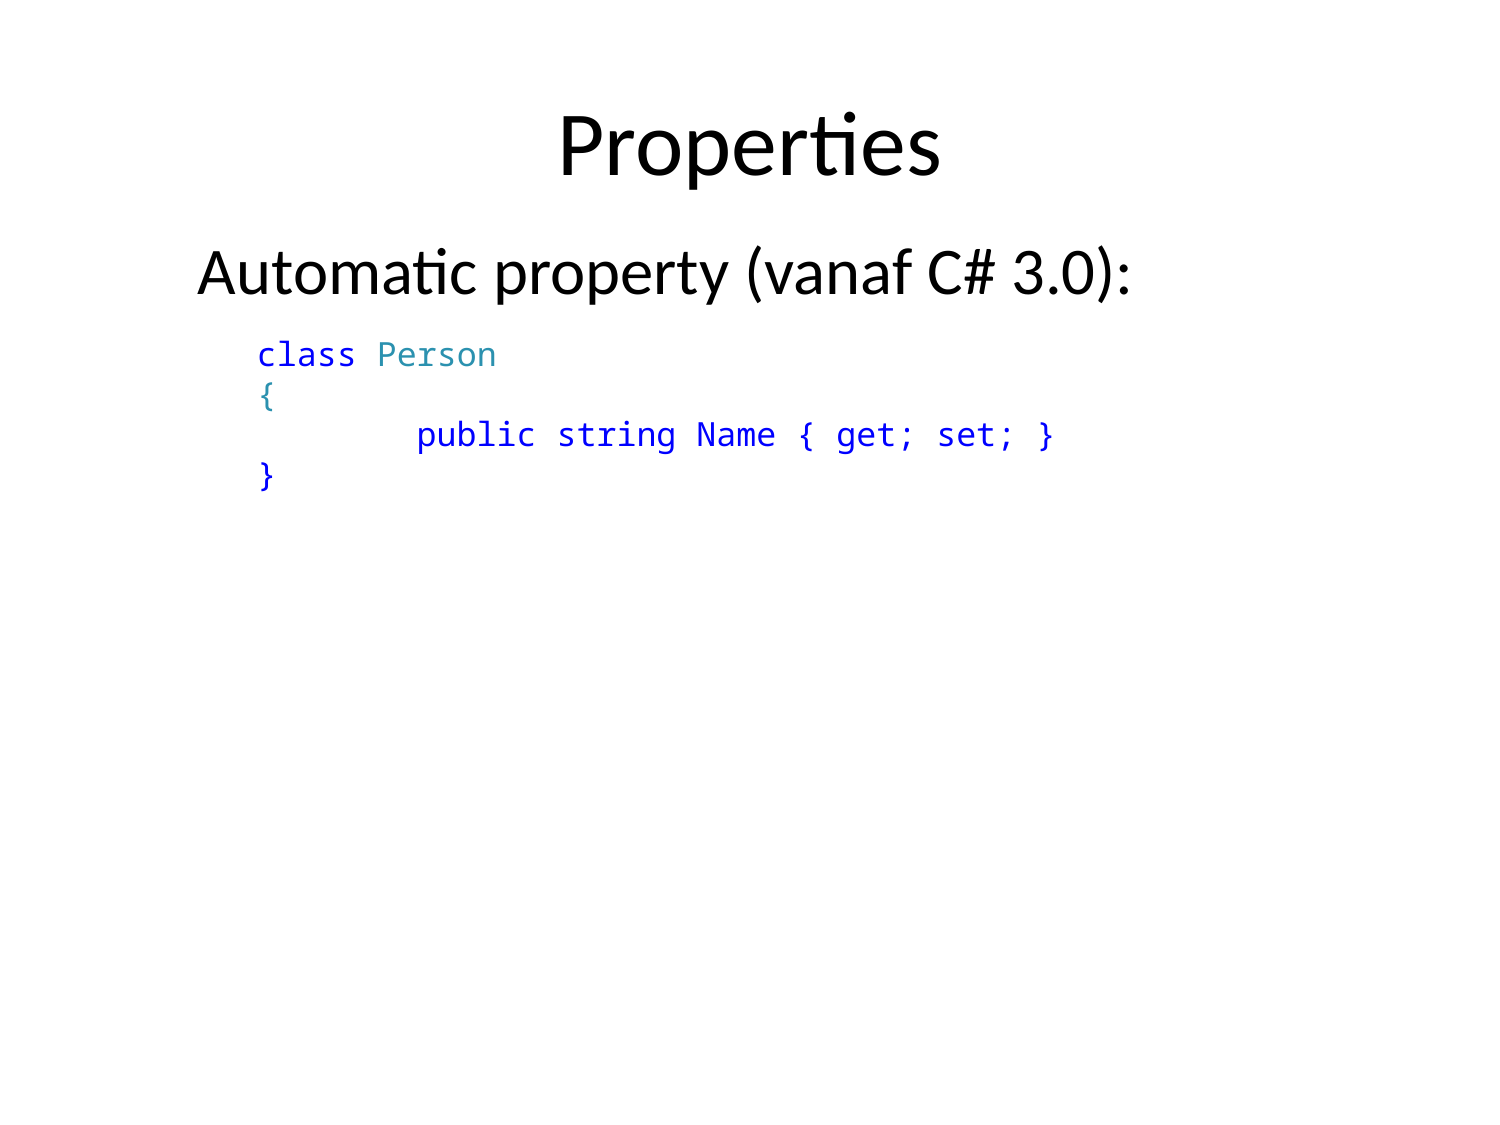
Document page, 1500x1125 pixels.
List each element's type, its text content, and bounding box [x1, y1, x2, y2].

title Properties [75, 45, 1425, 233]
list Automatic property (vanaf C# 3.0): [183, 219, 1500, 438]
text_box class Person { public string Name { get; set; } } [242, 326, 1223, 541]
